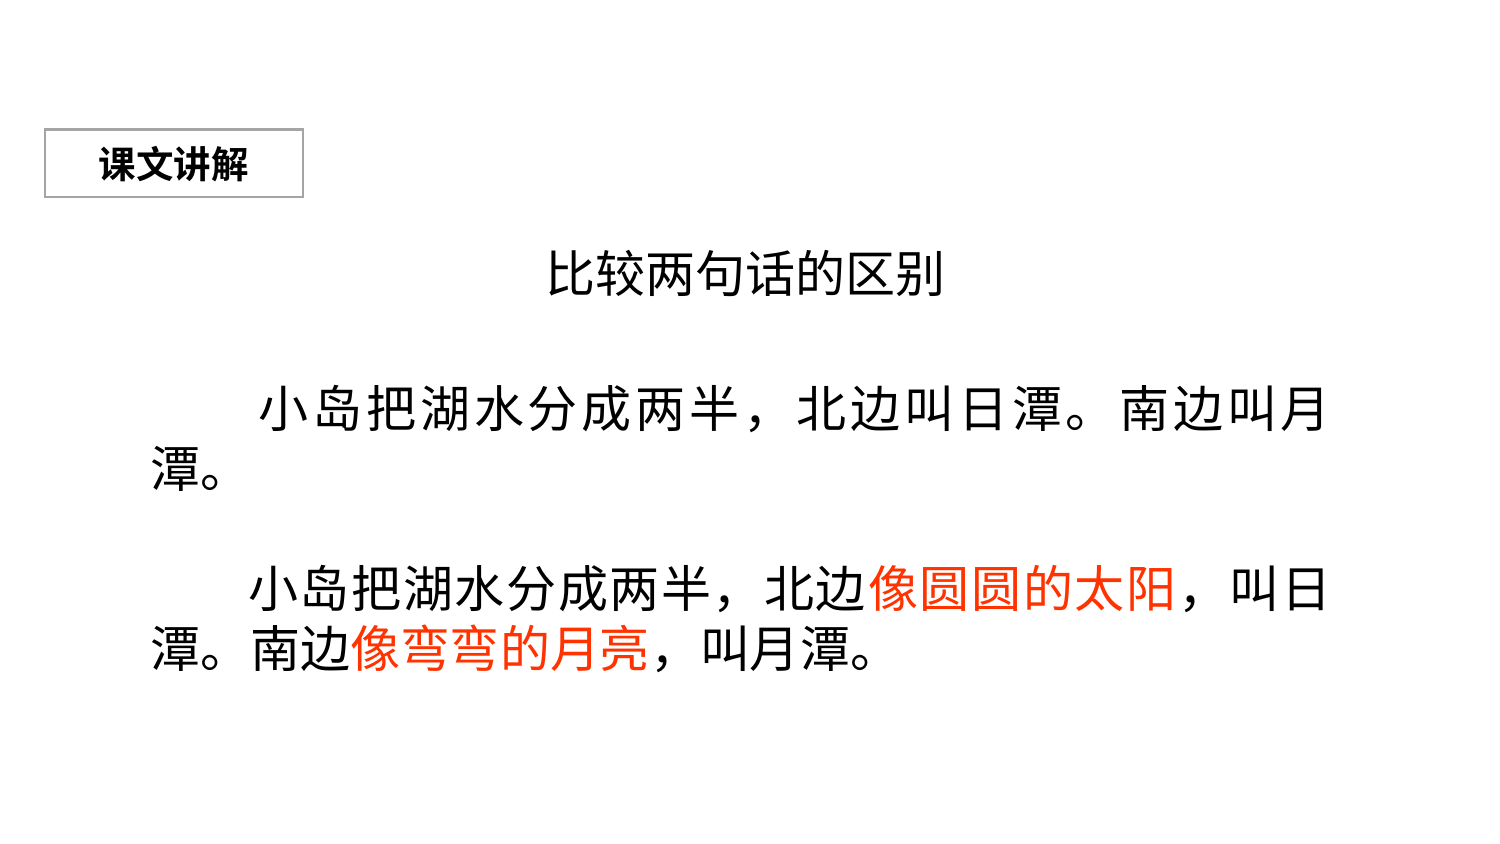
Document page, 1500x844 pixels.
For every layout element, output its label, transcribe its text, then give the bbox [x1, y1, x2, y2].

text_box 课文讲解 [44, 128, 304, 198]
text_box 比较两句话的区别 [519, 237, 972, 309]
text_box 小岛把湖水分成两半，北边叫日潭。南边叫月潭。 小岛把湖水分成两半，北边像圆圆的太阳，叫日潭。南边像弯弯的月亮，叫月潭。 [138, 371, 1343, 683]
